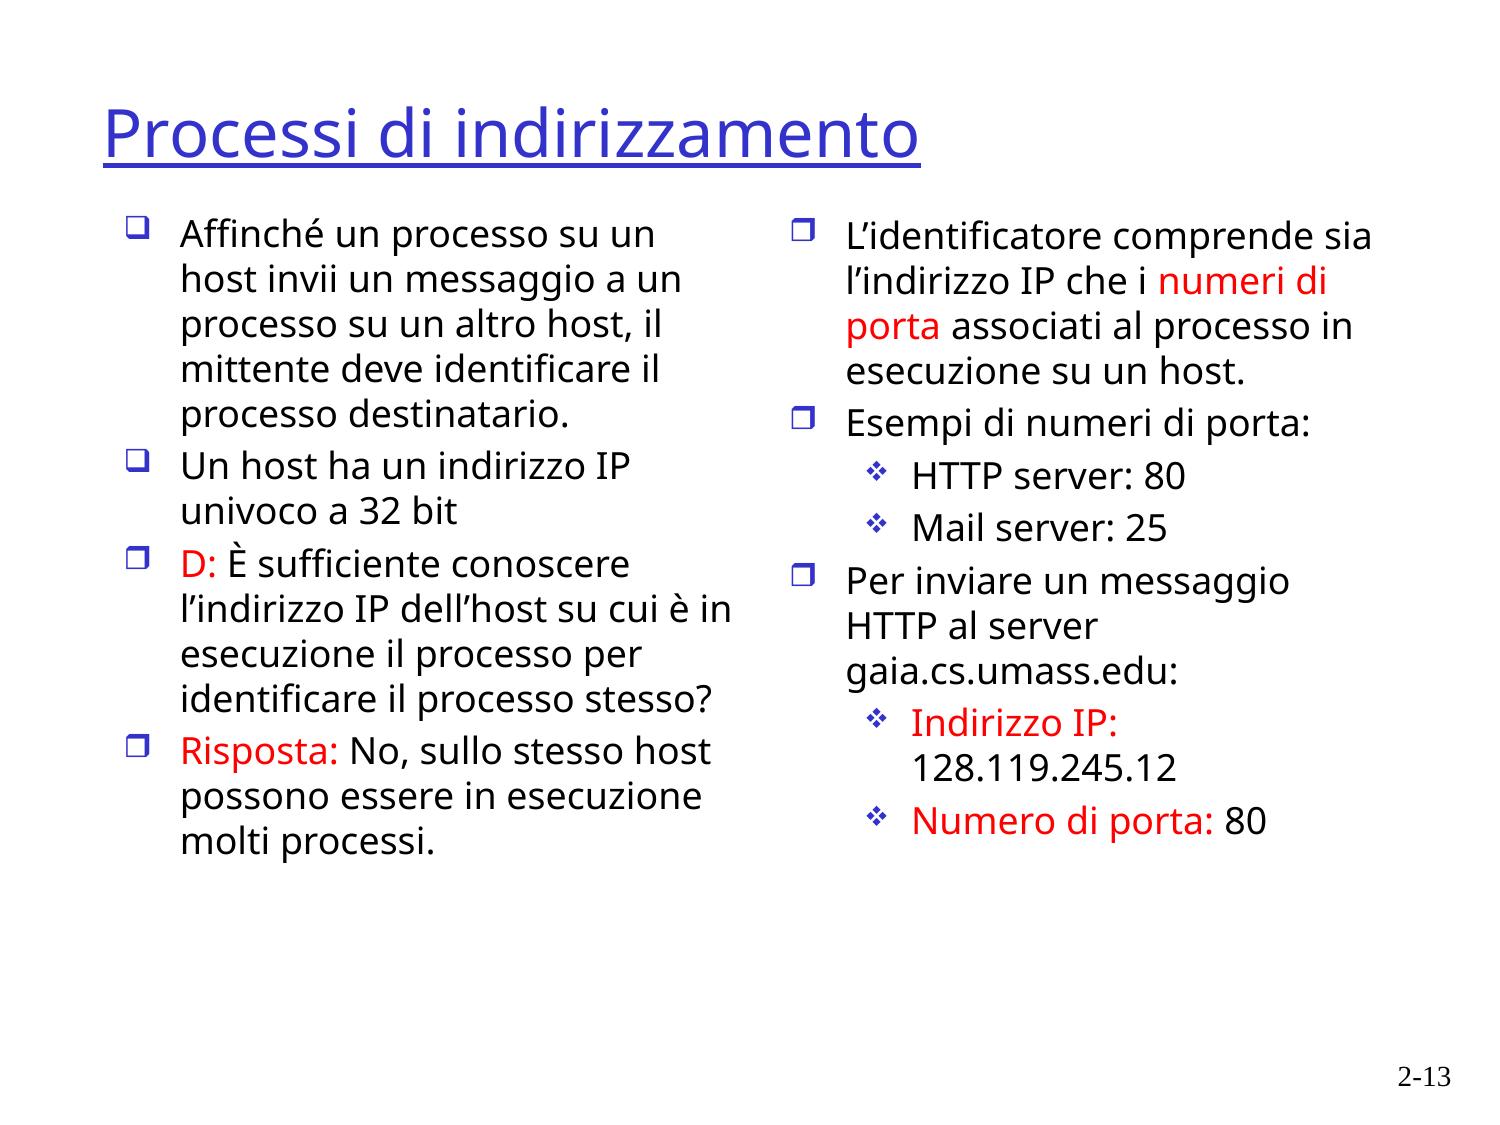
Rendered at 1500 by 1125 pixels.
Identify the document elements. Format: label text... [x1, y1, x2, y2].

list Affinché un processo su un host invii un messaggio a un processo su un altro host, il mittente deve identificare il processo destinatario. Un host ha un indirizzo IP univoco a 32 bit D: È sufficiente conoscere l’indirizzo IP dell’host su cui è in esecuzione il processo per identificare il processo stesso? Risposta: No, sullo stesso host possono essere in esecuzione molti processi. [108, 202, 753, 966]
list L’identificatore comprende sia l’indirizzo IP che i numeri di porta associati al processo in esecuzione su un host. Esempi di numeri di porta: HTTP server: 80 Mail server: 25 Per inviare un messaggio HTTP al server gaia.cs.umass.edu: Indirizzo IP: 128.119.245.12 Numero di porta: 80 [773, 204, 1404, 968]
title Processi di indirizzamento [87, 37, 1363, 226]
slide_number 2-13 [1362, 1049, 1467, 1125]
